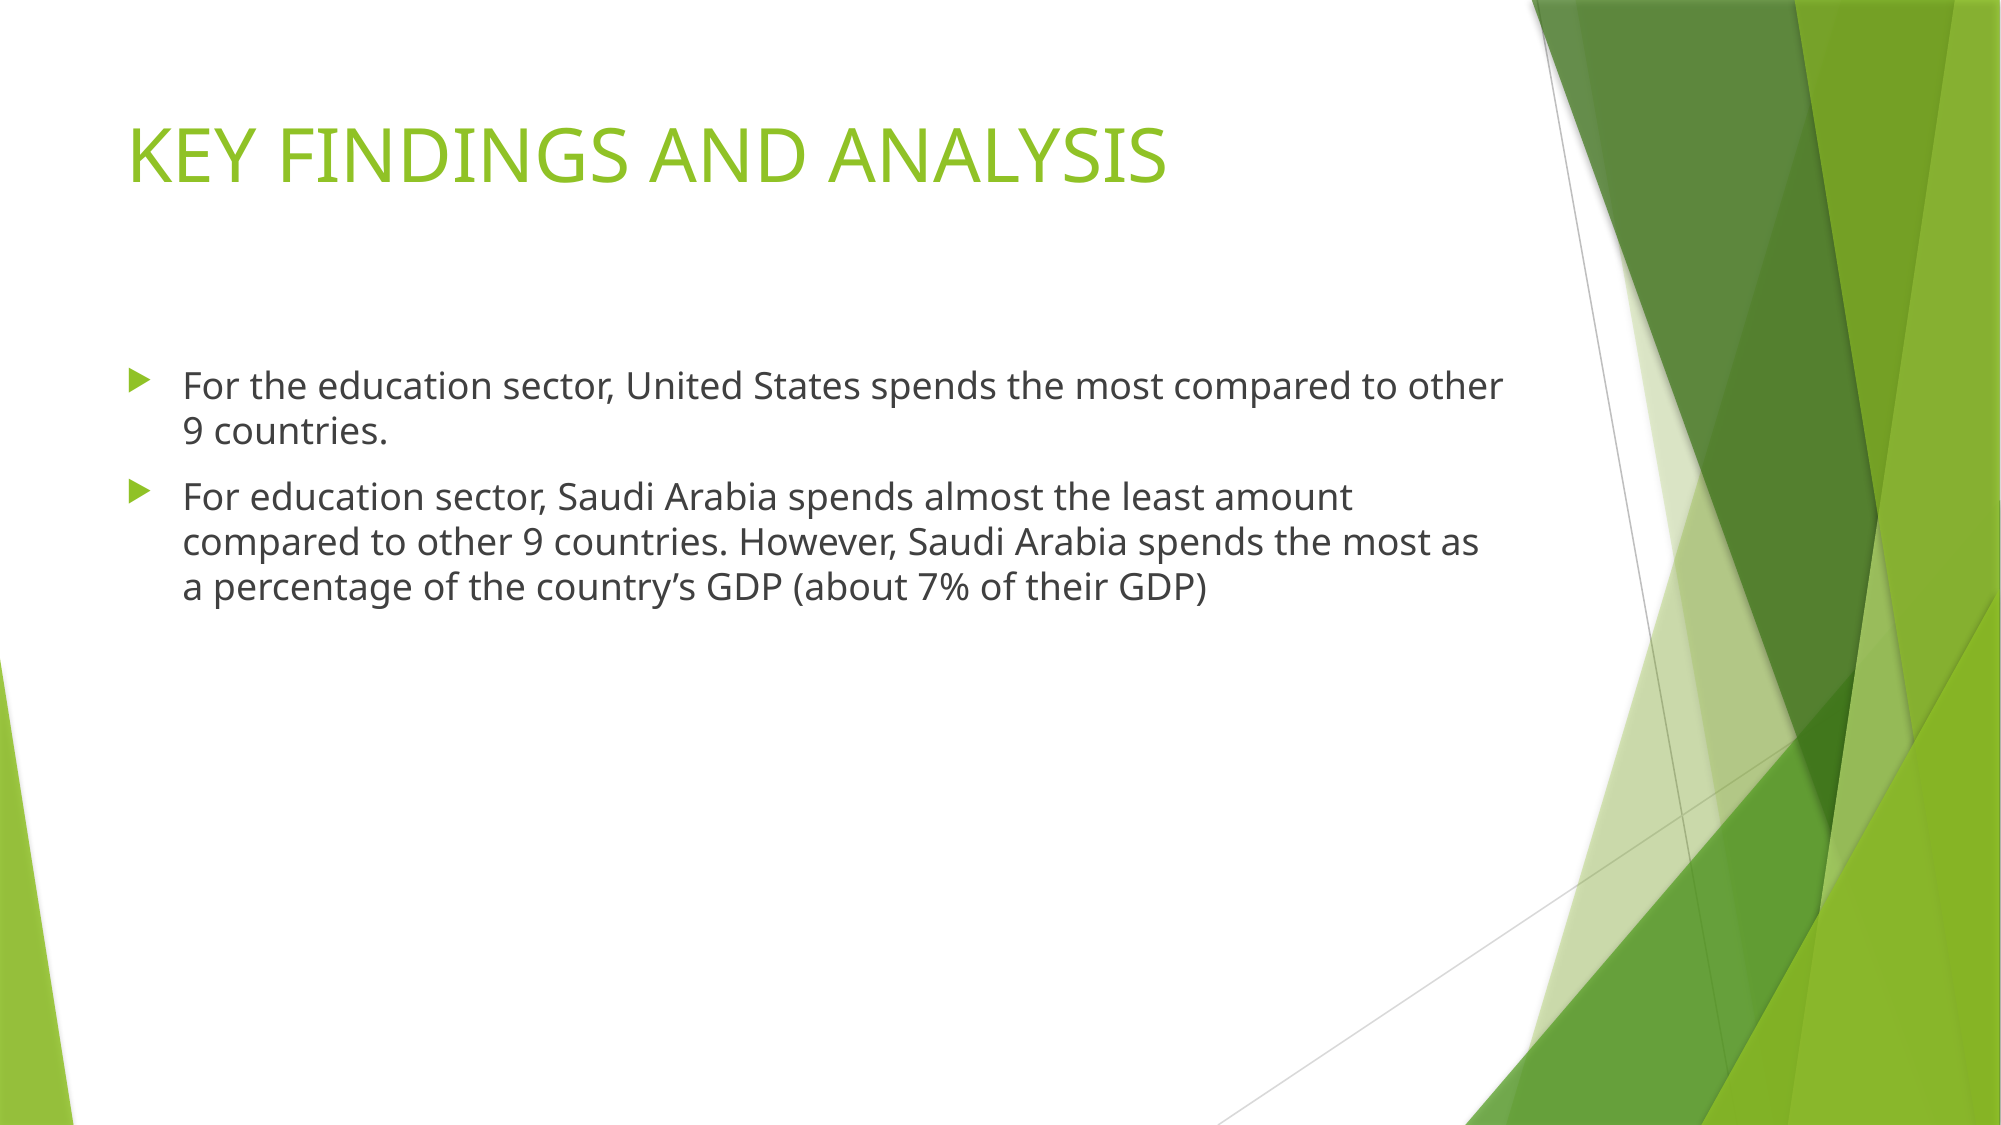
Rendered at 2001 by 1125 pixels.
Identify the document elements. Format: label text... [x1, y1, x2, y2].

title KEY FINDINGS AND ANALYSIS [111, 99, 1522, 317]
list For the education sector, United States spends the most compared to other 9 countries. For education sector, Saudi Arabia spends almost the least amount compared to other 9 countries. However, Saudi Arabia spends the most as a percentage of the country’s GDP (about 7% of their GDP) [111, 354, 1522, 992]
